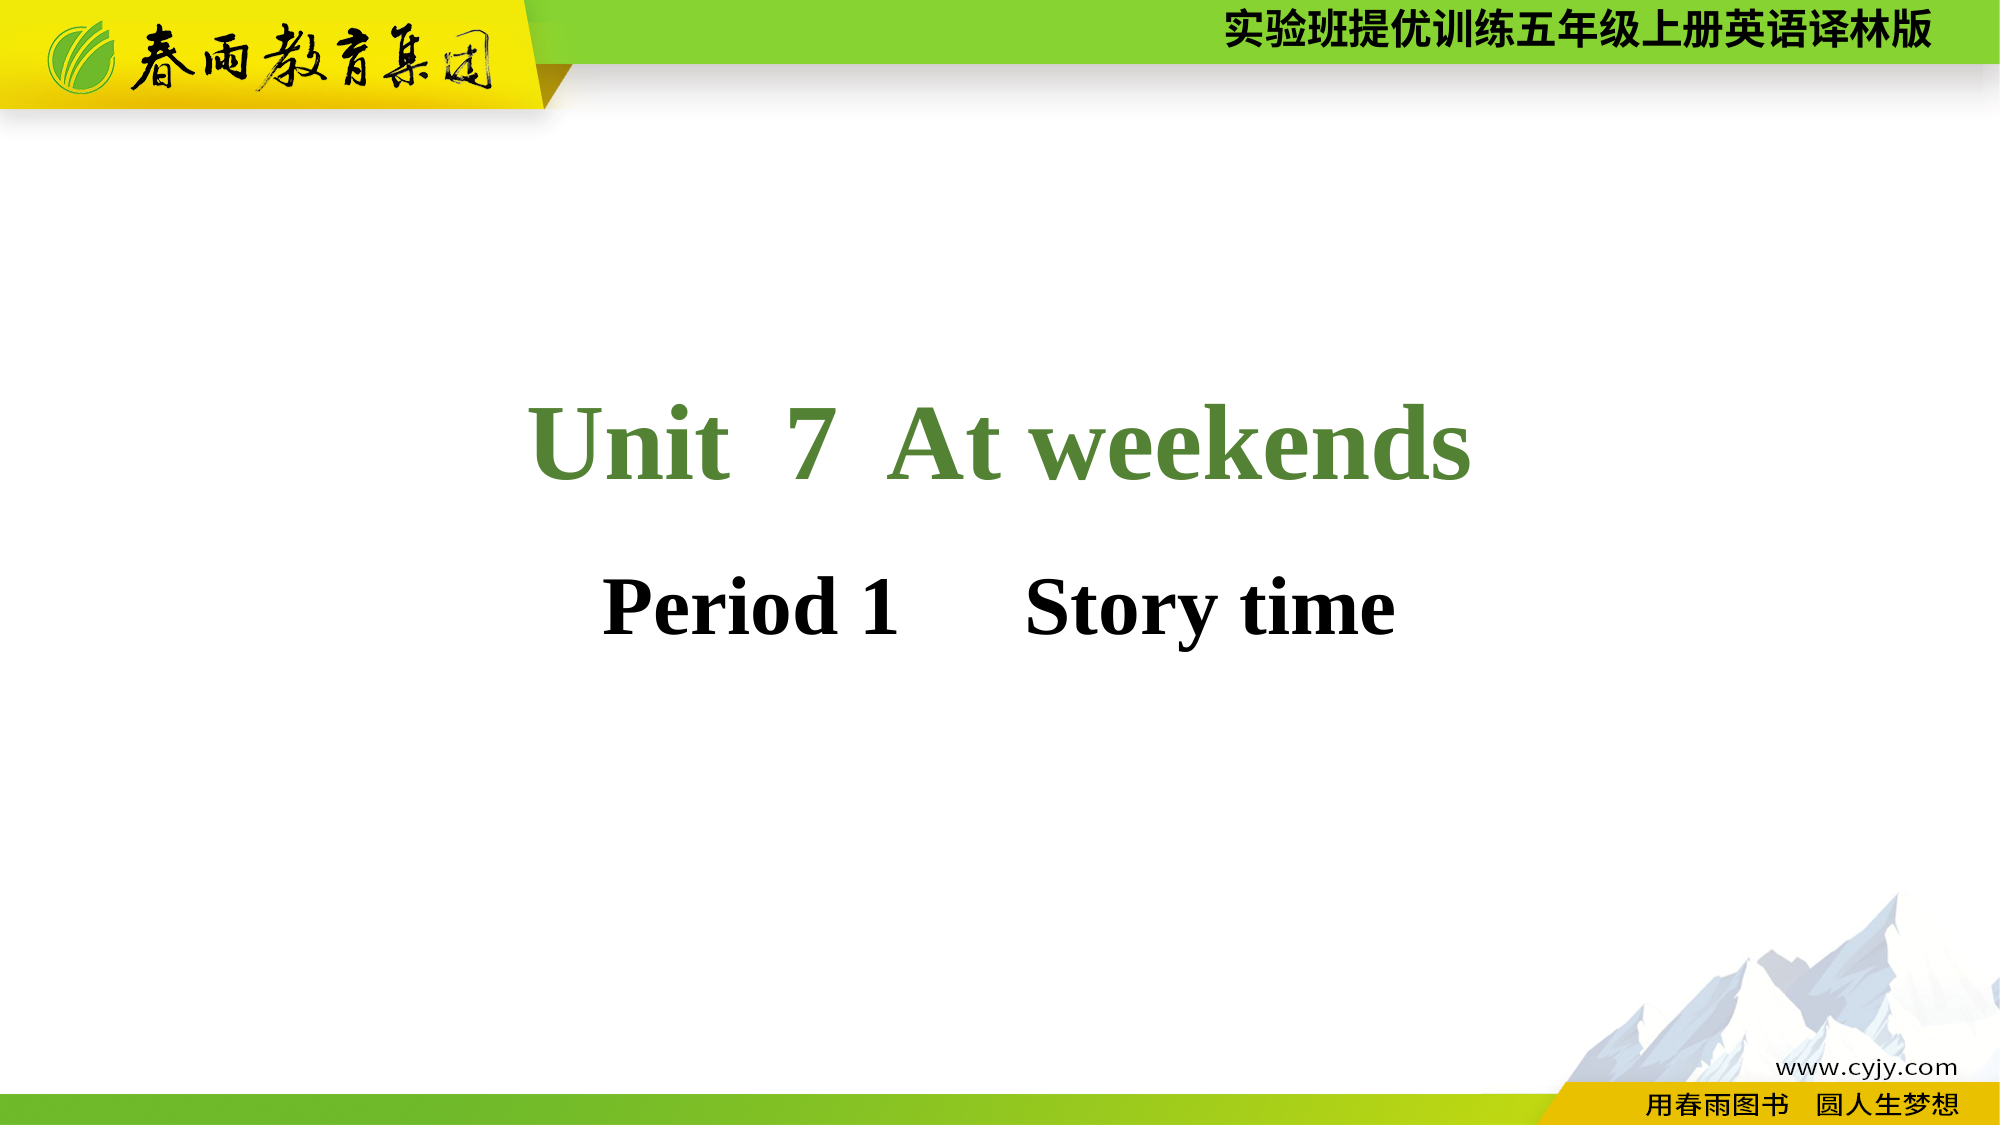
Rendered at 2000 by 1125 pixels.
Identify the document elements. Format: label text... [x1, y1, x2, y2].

text_box Unit 7 At weekends Period 1 Story time [0, 298, 2000, 659]
picture [0, 659, 2000, 1125]
picture [0, 0, 2000, 298]
